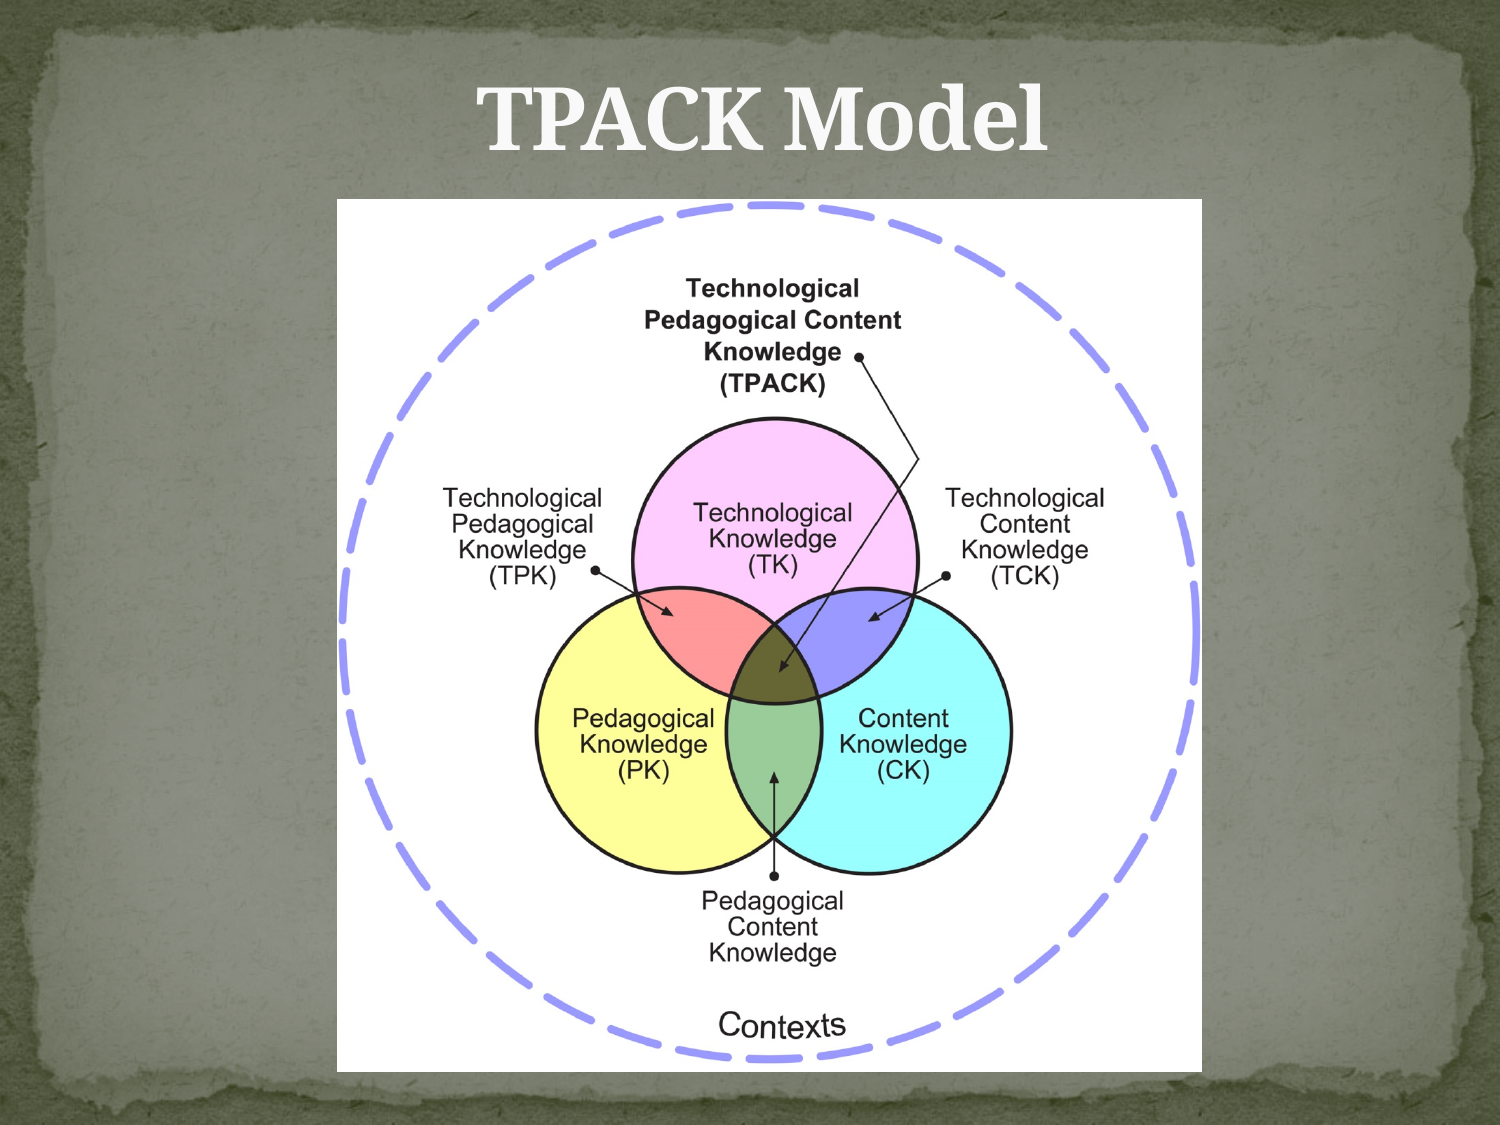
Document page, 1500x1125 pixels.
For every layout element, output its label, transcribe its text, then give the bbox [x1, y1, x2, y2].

picture [337, 199, 1202, 1072]
title TPACK Model [87, 0, 1438, 176]
